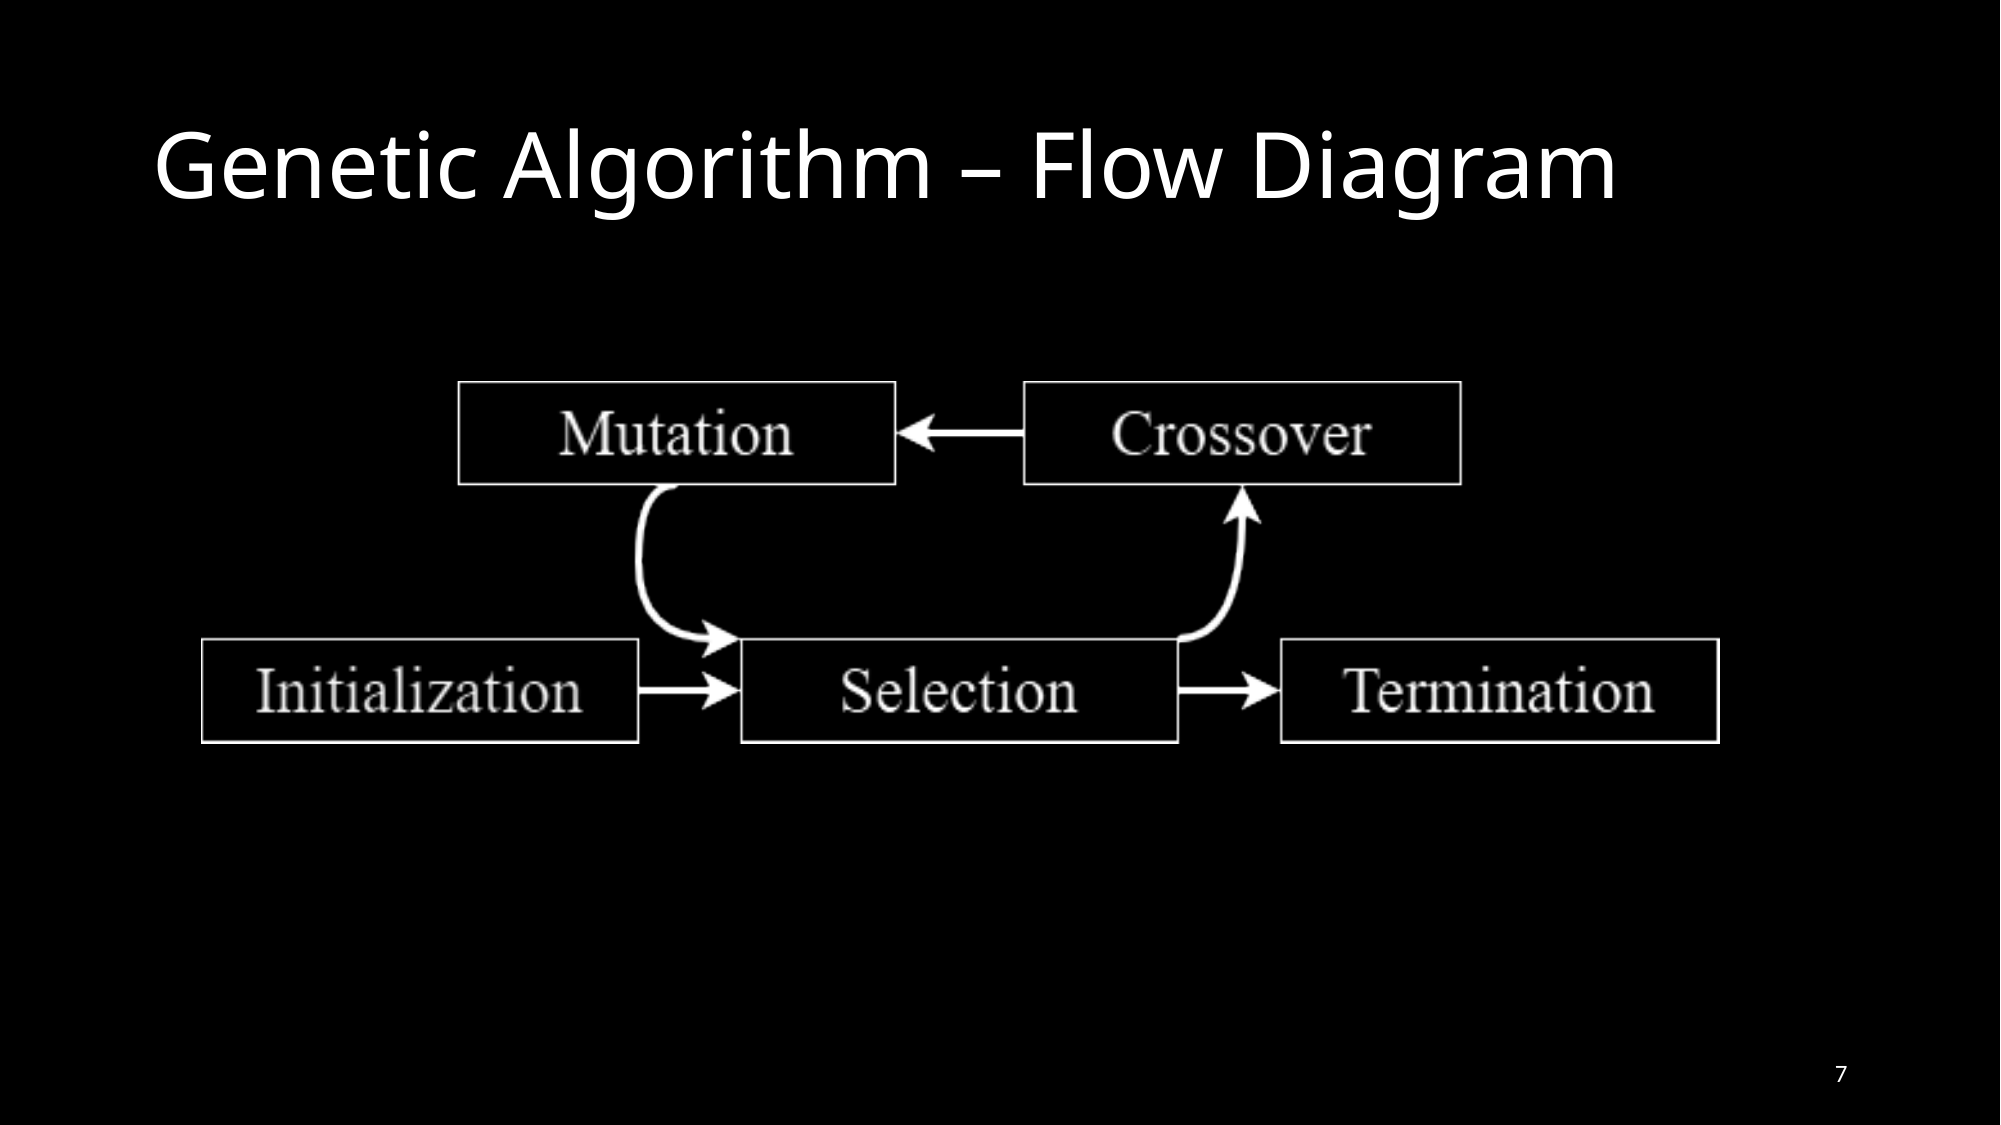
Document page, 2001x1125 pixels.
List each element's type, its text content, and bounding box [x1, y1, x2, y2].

slide_number 7 [1412, 1042, 1863, 1103]
picture [201, 381, 1720, 744]
title Genetic Algorithm – Flow Diagram [137, 59, 1863, 278]
